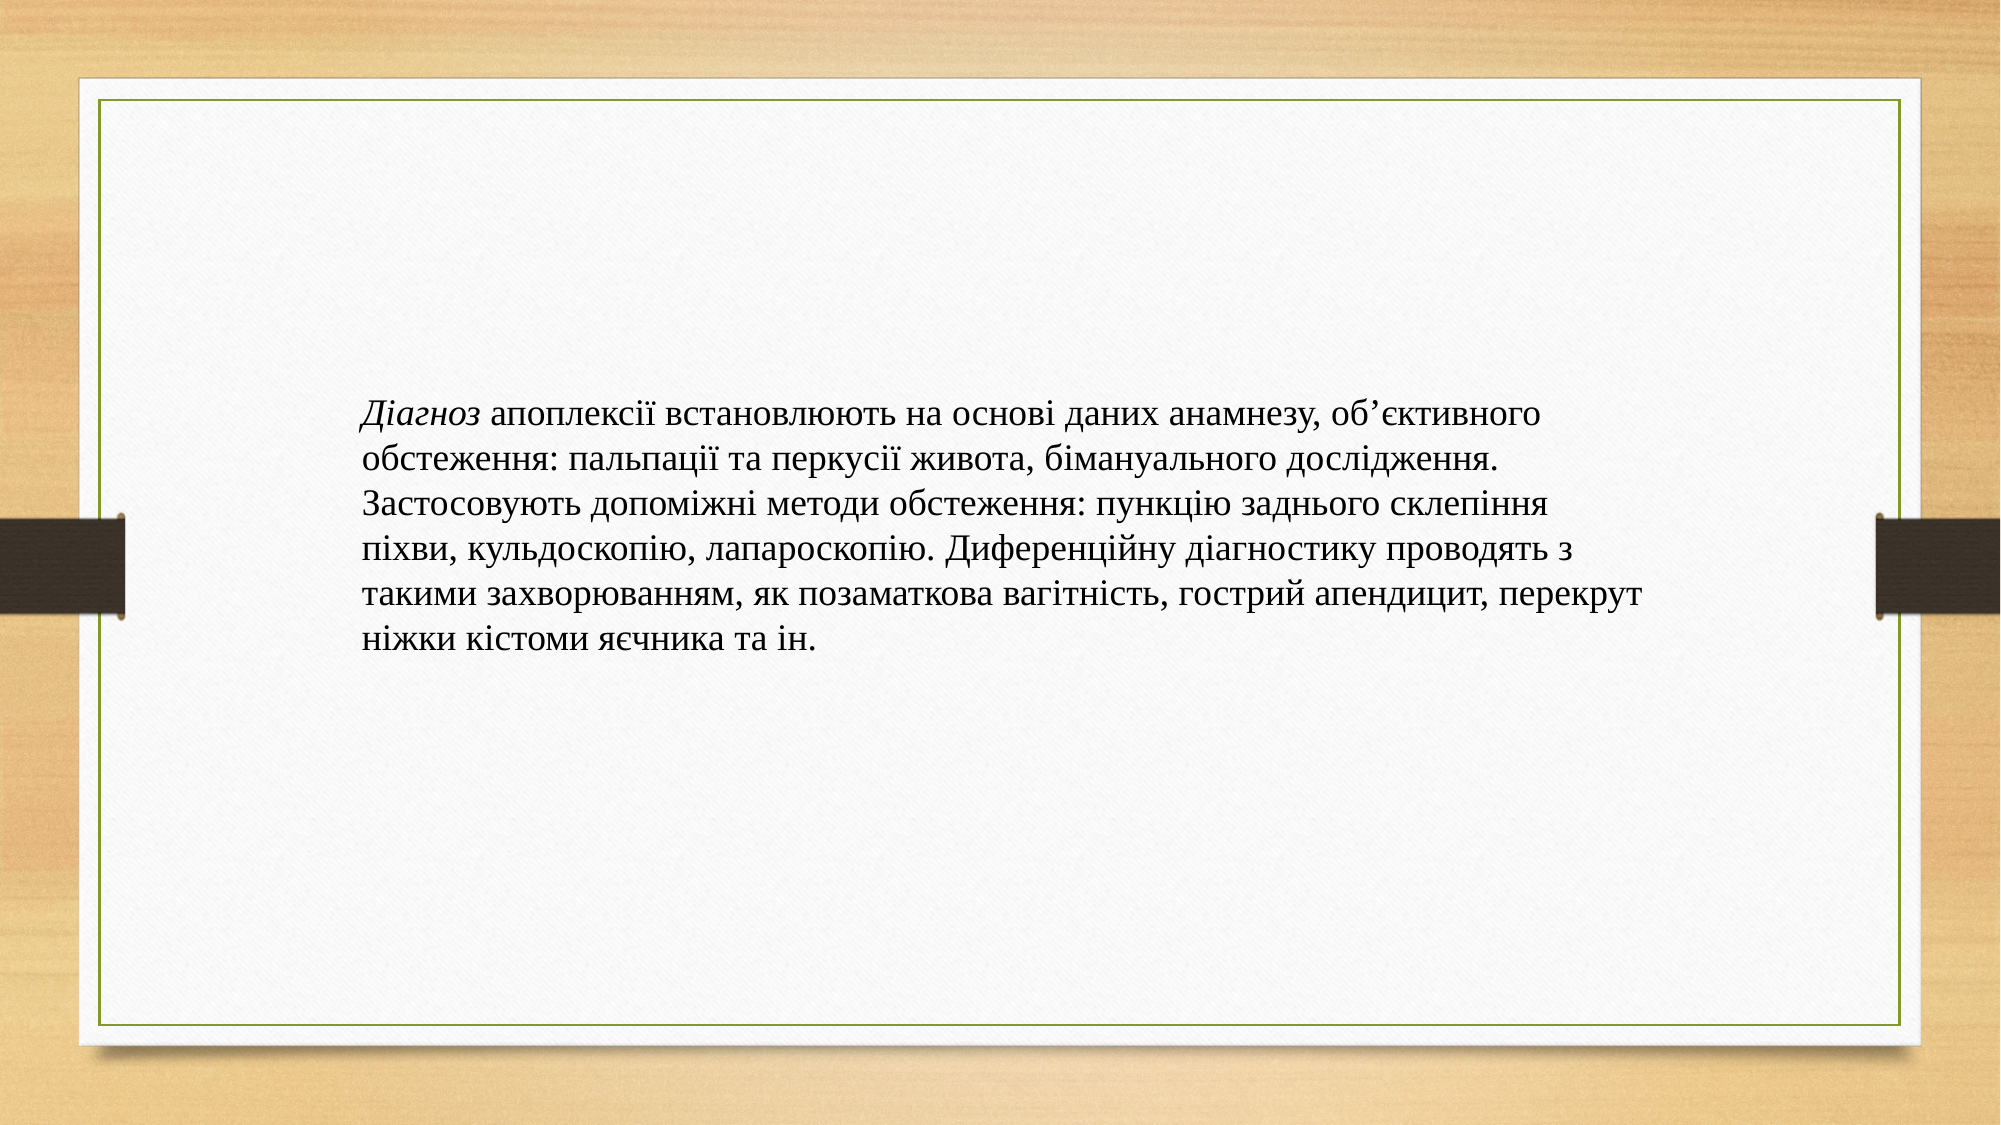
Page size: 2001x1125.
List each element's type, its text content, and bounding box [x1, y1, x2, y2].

text_box Діагноз апоплексії встановлюють на основі даних анамнезу, об’єктивного обстеження: пальпації та перкусії живота, бімануального дослідження. Застосовують допоміжні методи обстеження: пункцію заднього склепіння піхви, кульдоскопію, лапароскопію. Диференційну діагностику проводять з такими захворюванням, як позаматкова вагітність, гострий апендицит, перекрут ніжки кістоми яєчника та ін. [347, 380, 1669, 665]
picture [0, 0, 2001, 1125]
